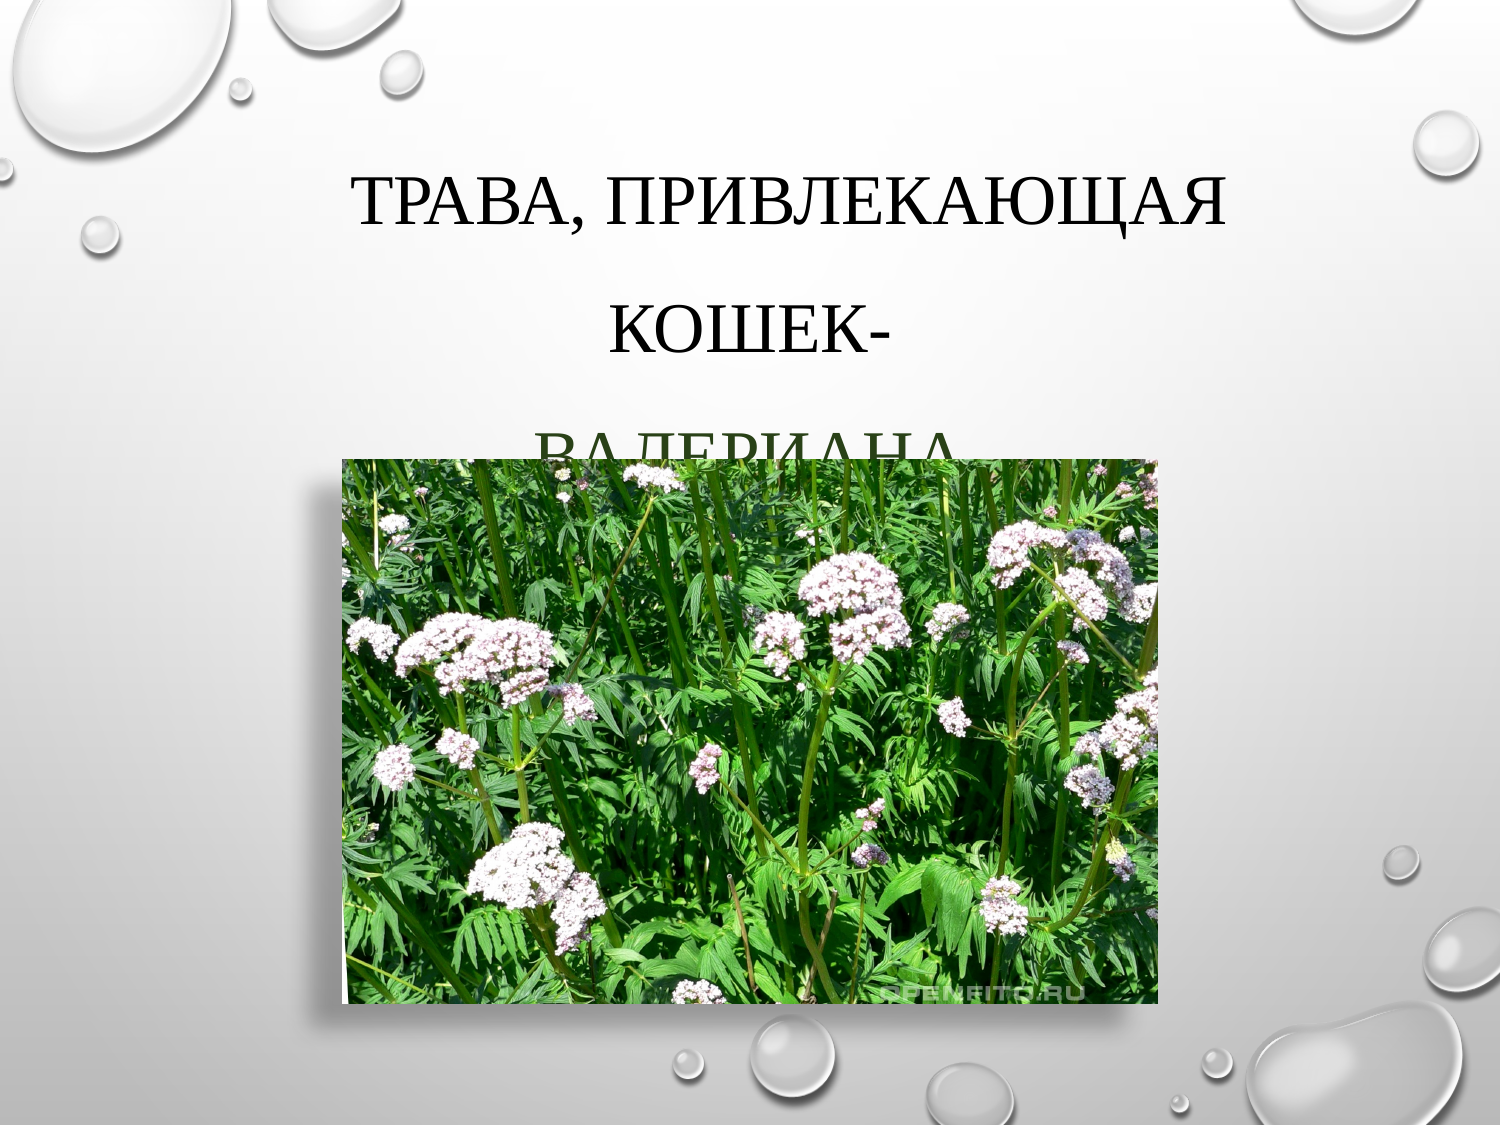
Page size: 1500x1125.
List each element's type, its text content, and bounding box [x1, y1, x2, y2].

title Трава, привлекающая кошек- Валериана [112, 101, 1388, 581]
picture [0, 0, 1500, 1125]
